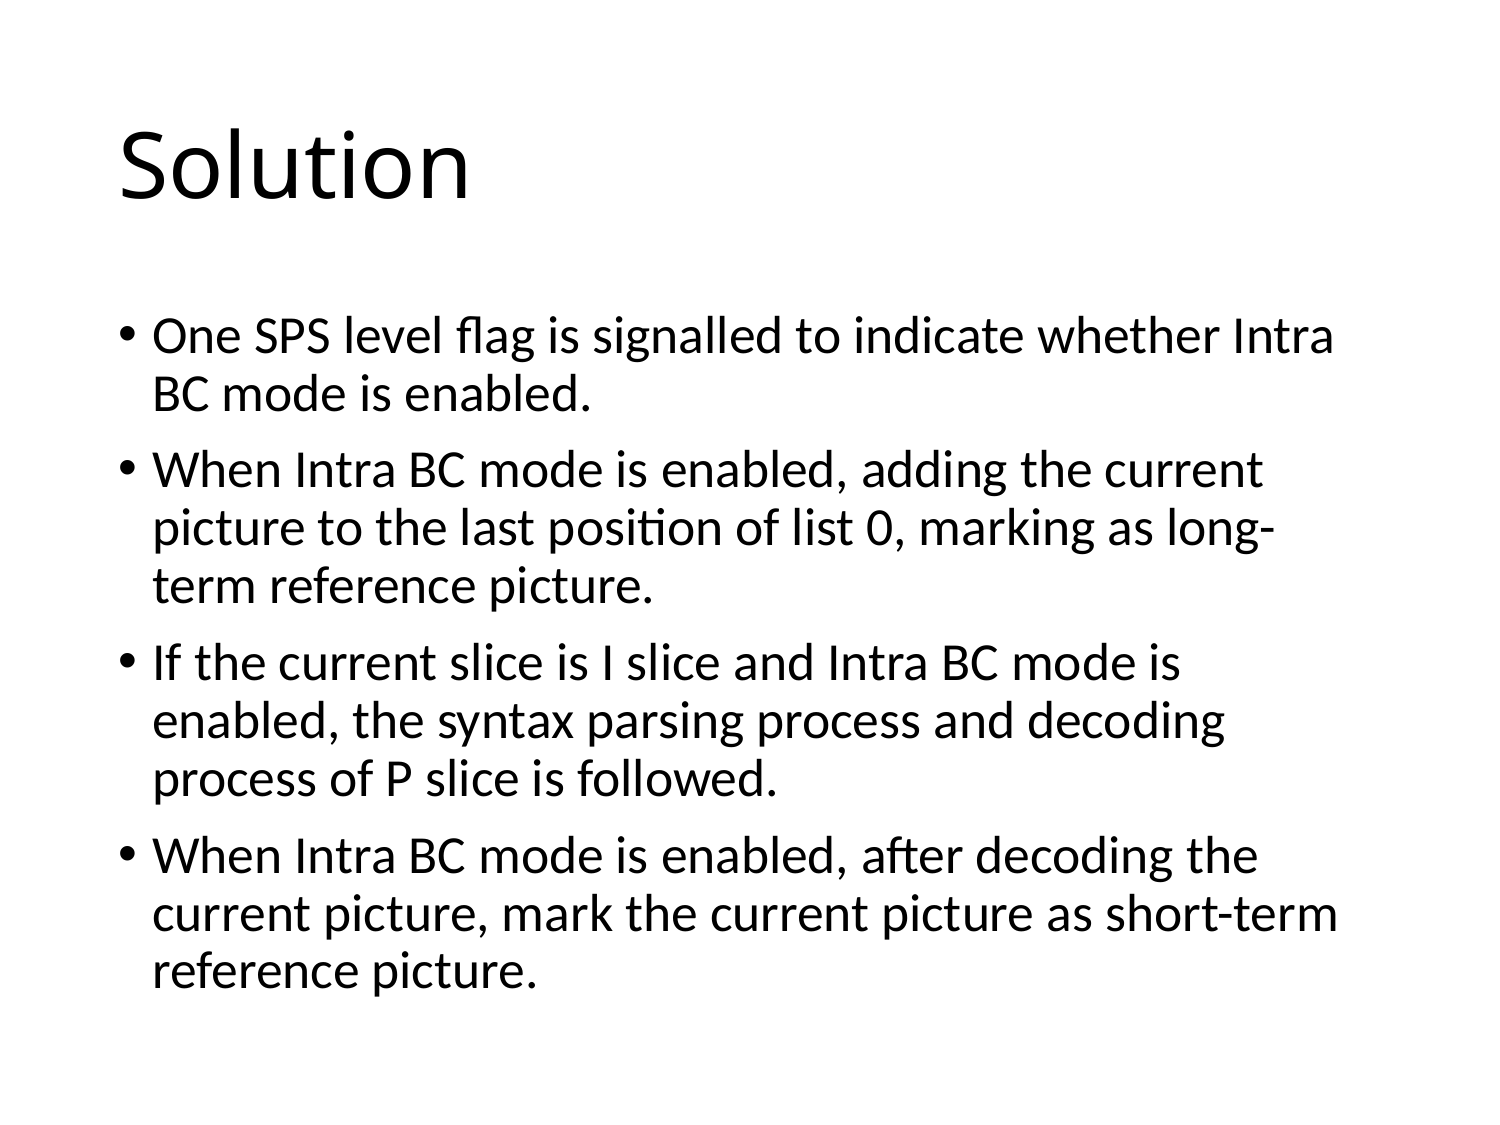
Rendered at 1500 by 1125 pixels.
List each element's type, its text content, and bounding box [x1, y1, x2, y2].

title Solution [103, 59, 1397, 278]
list One SPS level flag is signalled to indicate whether Intra BC mode is enabled. When Intra BC mode is enabled, adding the current picture to the last position of list 0, marking as long-term reference picture. If the current slice is I slice and Intra BC mode is enabled, the syntax parsing process and decoding process of P slice is followed. When Intra BC mode is enabled, after decoding the current picture, mark the current picture as short-term reference picture. [103, 299, 1397, 1014]
